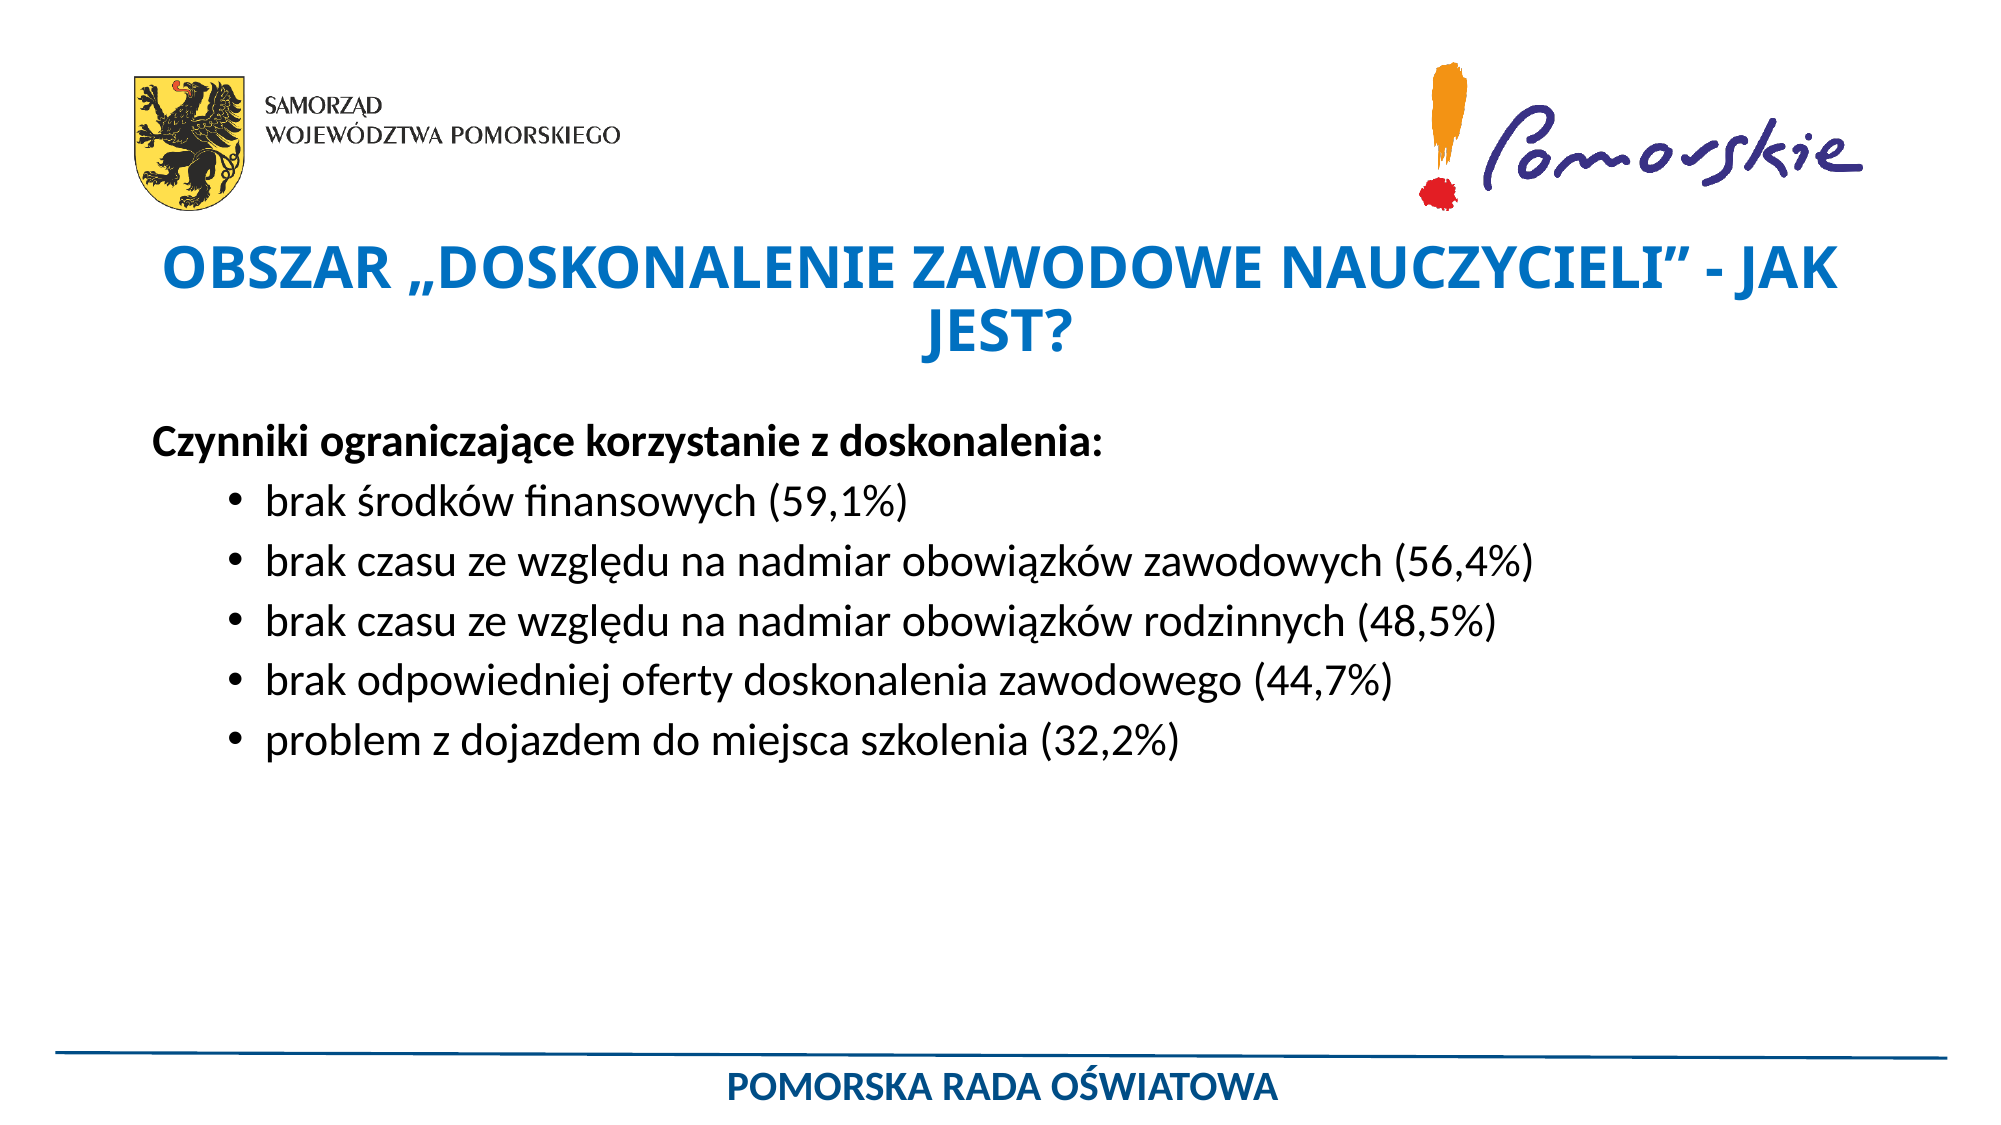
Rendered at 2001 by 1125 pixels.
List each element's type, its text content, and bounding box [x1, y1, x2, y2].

title OBSZAR „DOSKONALENIE ZAWODOWE NAUCZYCIELI” - JAK JEST? [137, 206, 1863, 395]
picture [134, 76, 620, 211]
list Czynniki ograniczające korzystanie z doskonalenia: brak środków finansowych (59,1%) brak czasu ze względu na nadmiar obowiązków zawodowych (56,4%) brak czasu ze względu na nadmiar obowiązków rodzinnych (48,5%) brak odpowiedniej oferty doskonalenia zawodowego (44,7%) problem z dojazdem do miejsca szkolenia (32,2%) [137, 409, 1863, 1014]
picture [1419, 62, 1863, 206]
